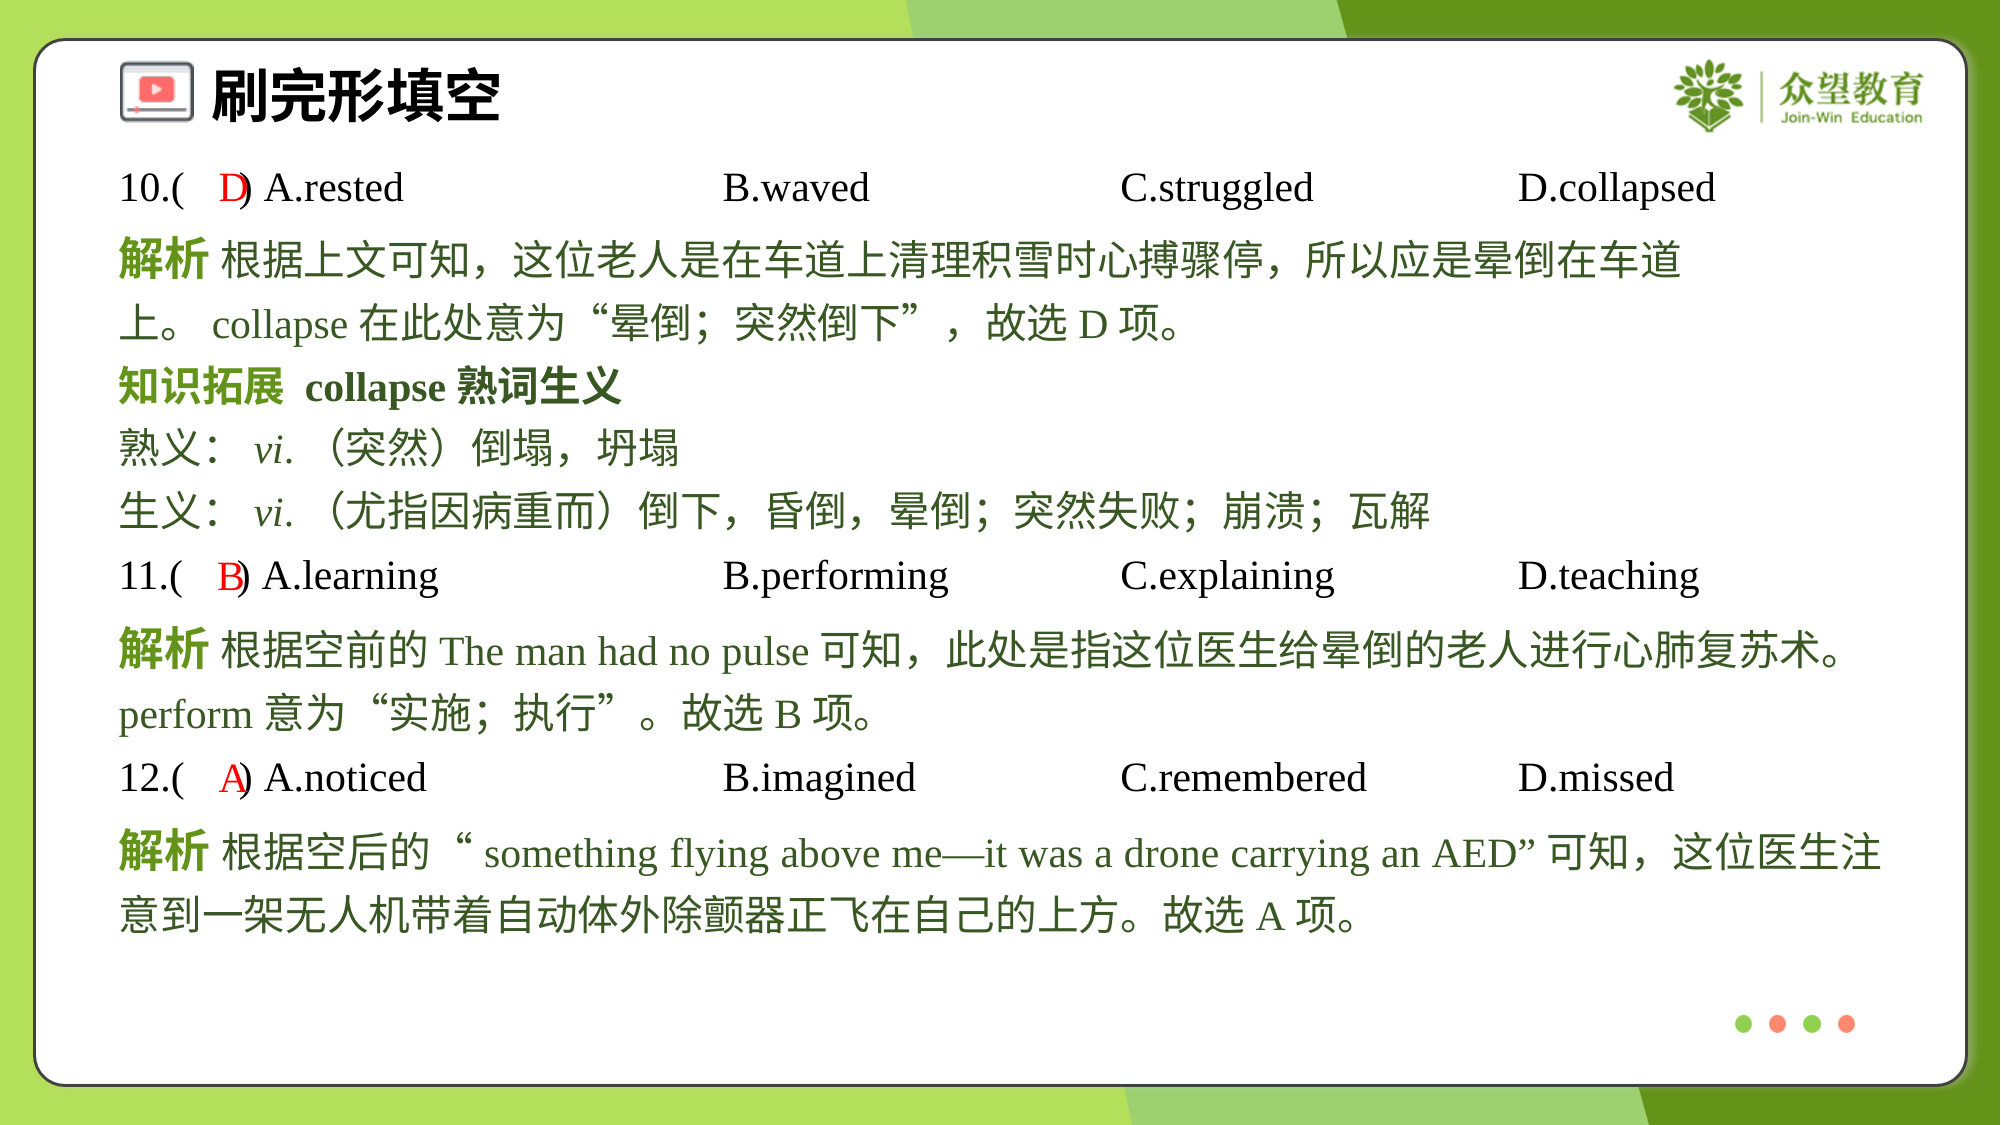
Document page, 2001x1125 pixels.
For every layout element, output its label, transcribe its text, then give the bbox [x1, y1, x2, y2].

text_box 解析 根据空前的The man had no pulse可知，此处是指这位医生给晕倒的老人进行心肺复苏术。perform意为“实施；执行”。故选B项。 [118, 605, 1883, 732]
text_box 10.( ) A.rested B.waved C.struggled D.collapsed [118, 146, 213, 204]
picture [0, 0, 2000, 1125]
text_box 解析 根据上文可知，这位老人是在车道上清理积雪时心搏骤停，所以应是晕倒在车道上。collapse在此处意为“晕倒；突然倒下”，故选D项。 知识拓展 collapse熟词生义 熟义：vi.（突然）倒塌，坍塌 生义：vi.（尤指因病重而）倒下，昏倒，晕倒；突然失败；崩溃；瓦解 [118, 215, 1883, 530]
text_box 12.( ) A.noticed B.imagined C.remembered D.missed [254, 737, 1883, 795]
text_box A [213, 737, 254, 796]
text_box 11.( ) A.learning B.performing C.explaining D.teaching [250, 535, 1883, 593]
text_box 解析 根据空后的“something flying above me—it was a drone carrying an AED”可知，这位医生注意到一架无人机带着自动体外除颤器正飞在自己的上方。故选A项。 [118, 807, 1883, 934]
text_box 12.( ) A.noticed B.imagined C.remembered D.missed [118, 737, 213, 795]
text_box D [213, 146, 254, 205]
text_box B [212, 535, 250, 594]
text_box 10.( ) A.rested B.waved C.struggled D.collapsed [254, 146, 1883, 204]
text_box 11.( ) A.learning B.performing C.explaining D.teaching [118, 535, 212, 593]
